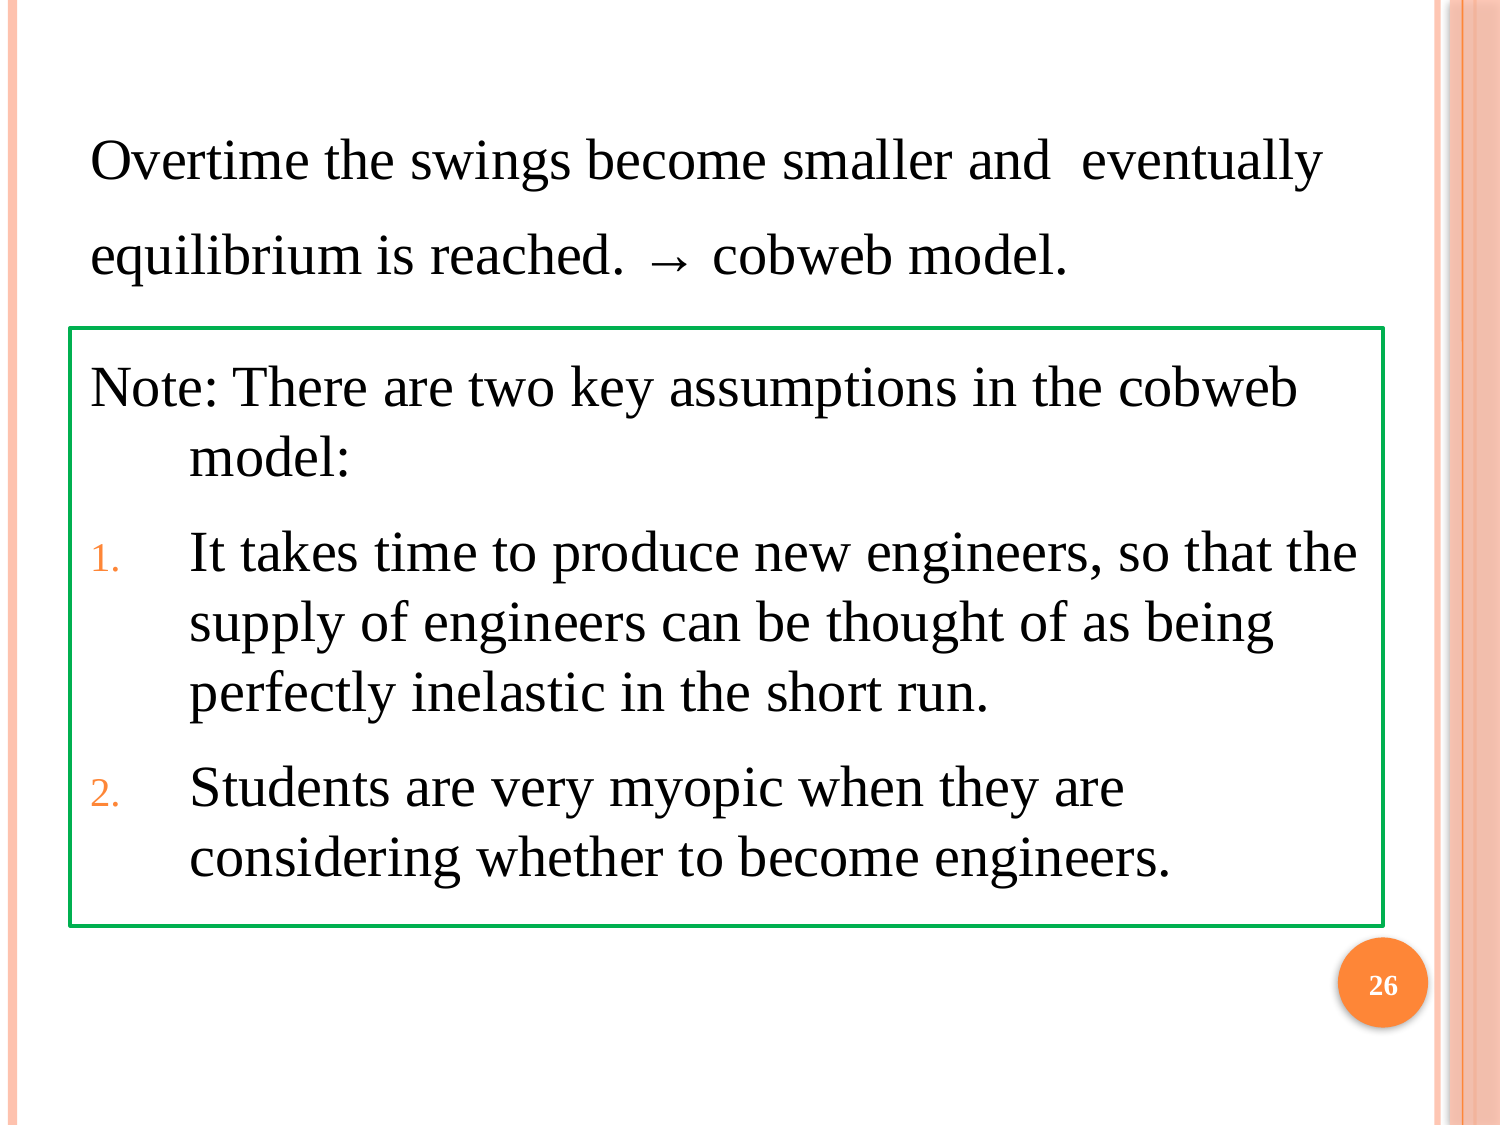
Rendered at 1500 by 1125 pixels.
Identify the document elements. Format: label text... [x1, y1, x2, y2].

slide_number 26 [1333, 940, 1434, 1026]
text_box [68, 326, 1385, 928]
list Overtime the swings become smaller and eventually equilibrium is reached. → cobweb model. Note: There are two key assumptions in the cobweb model: It takes time to produce new engineers, so that the supply of engineers can be thought of as being perfectly inelastic in the short run. Students are very myopic when they are considering whether to become engineers. [74, 113, 1419, 1055]
